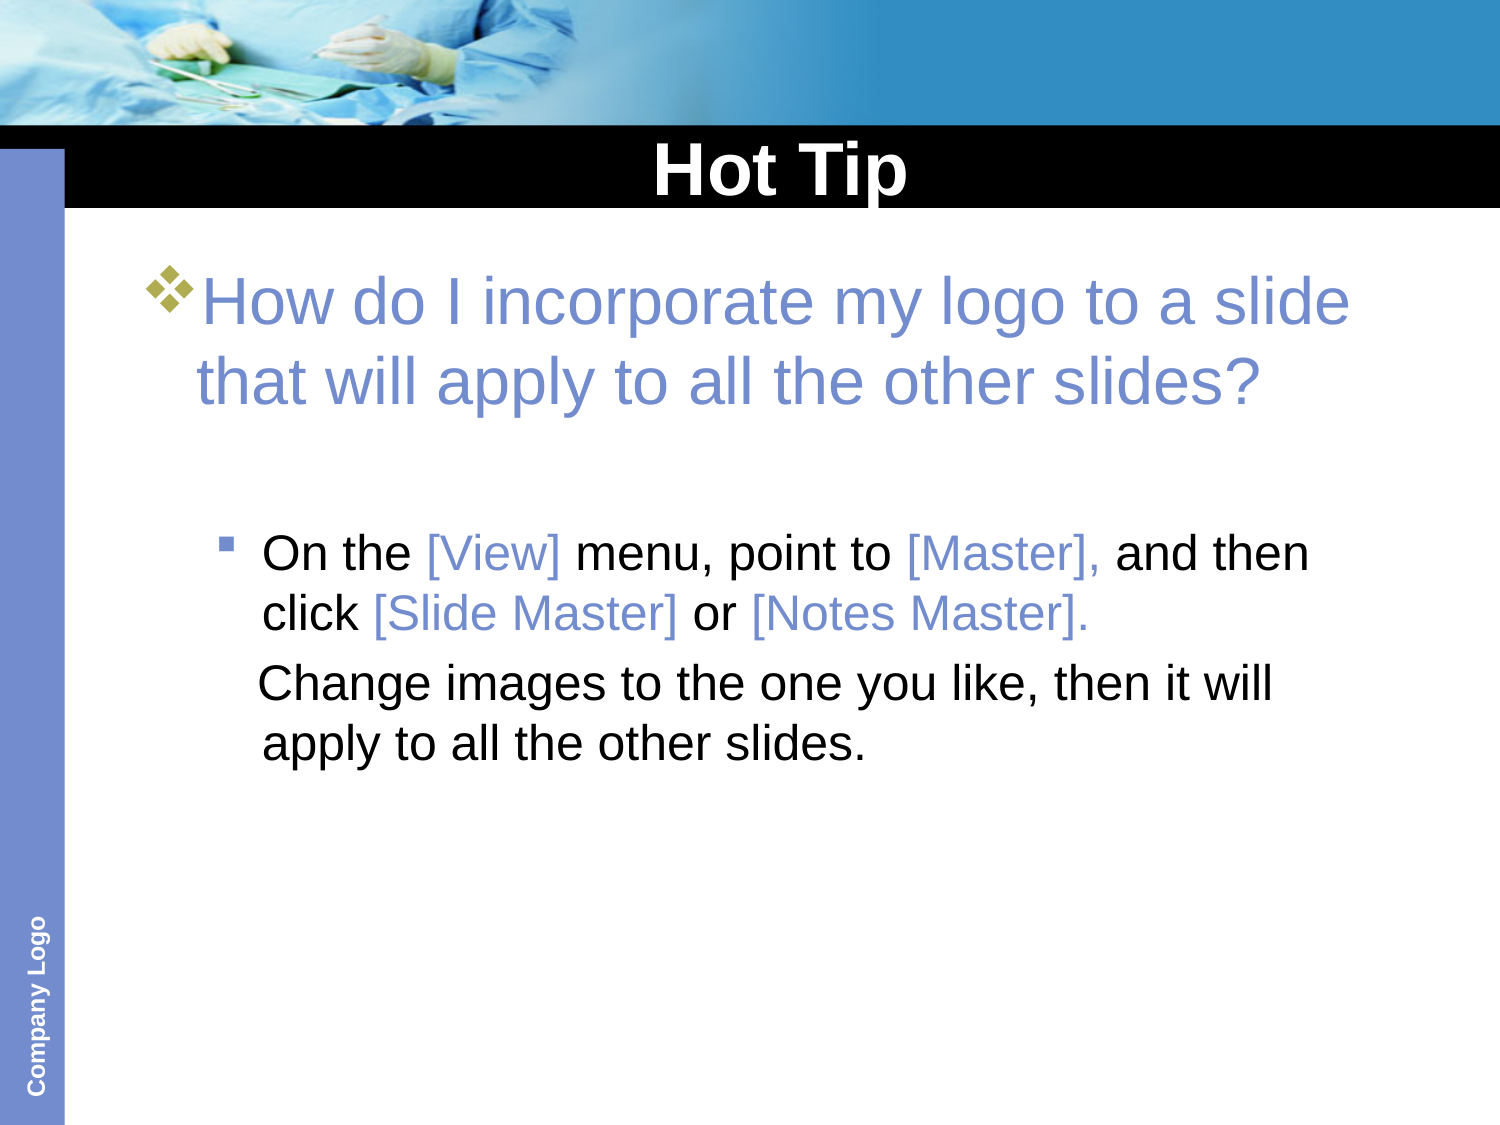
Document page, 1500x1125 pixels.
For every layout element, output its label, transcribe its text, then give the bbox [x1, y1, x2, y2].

picture [0, 0, 1500, 125]
list How do I incorporate my logo to a slide that will apply to all the other slides? On the [View] menu, point to [Master], and then click [Slide Master] or [Notes Master]. Change images to the one you like, then it will apply to all the other slides. [124, 249, 1413, 926]
title Hot Tip [62, 124, 1500, 206]
